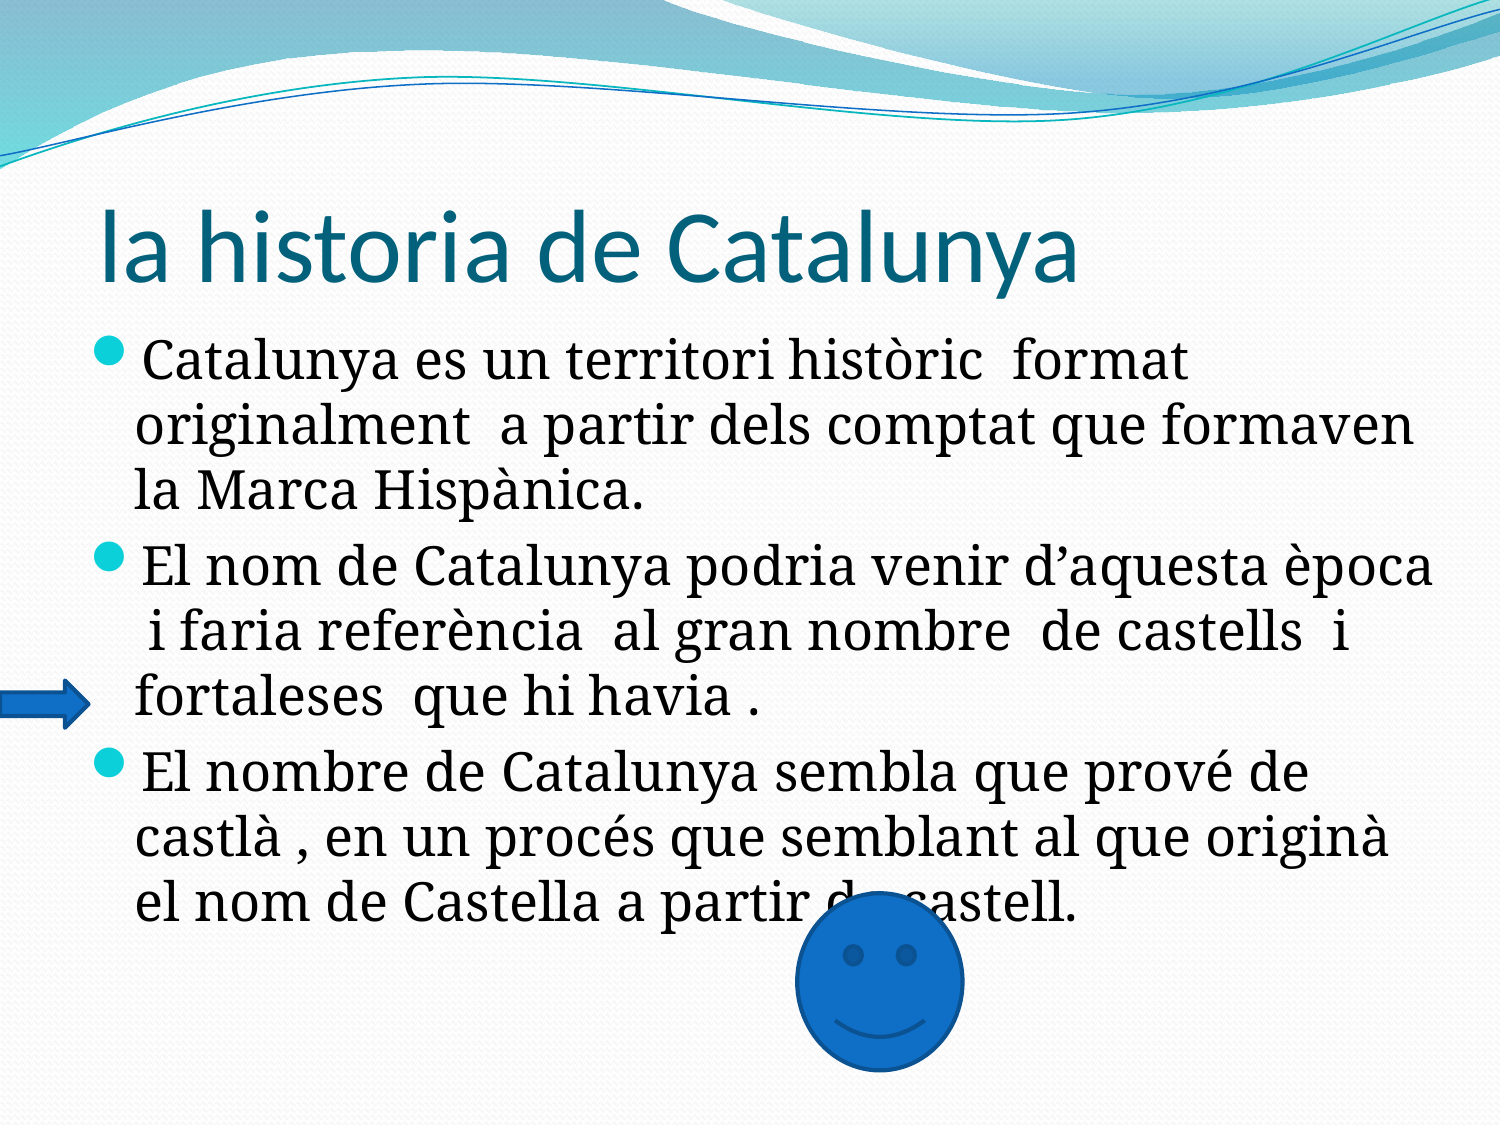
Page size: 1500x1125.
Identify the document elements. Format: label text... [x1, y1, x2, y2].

list Catalunya es un territori històric format originalment a partir dels comptat que formaven la Marca Hispànica. El nom de Catalunya podria venir d’aquesta època i faria referència al gran nombre de castells i fortaleses que hi havia . El nombre de Catalunya sembla que prové de castlà , en un procés que semblant al que originà el nom de Castella a partir de castell. [75, 317, 1459, 1038]
title la historia de Catalunya [75, 115, 1425, 303]
text_box [0, 678, 91, 730]
text_box [795, 891, 965, 1073]
